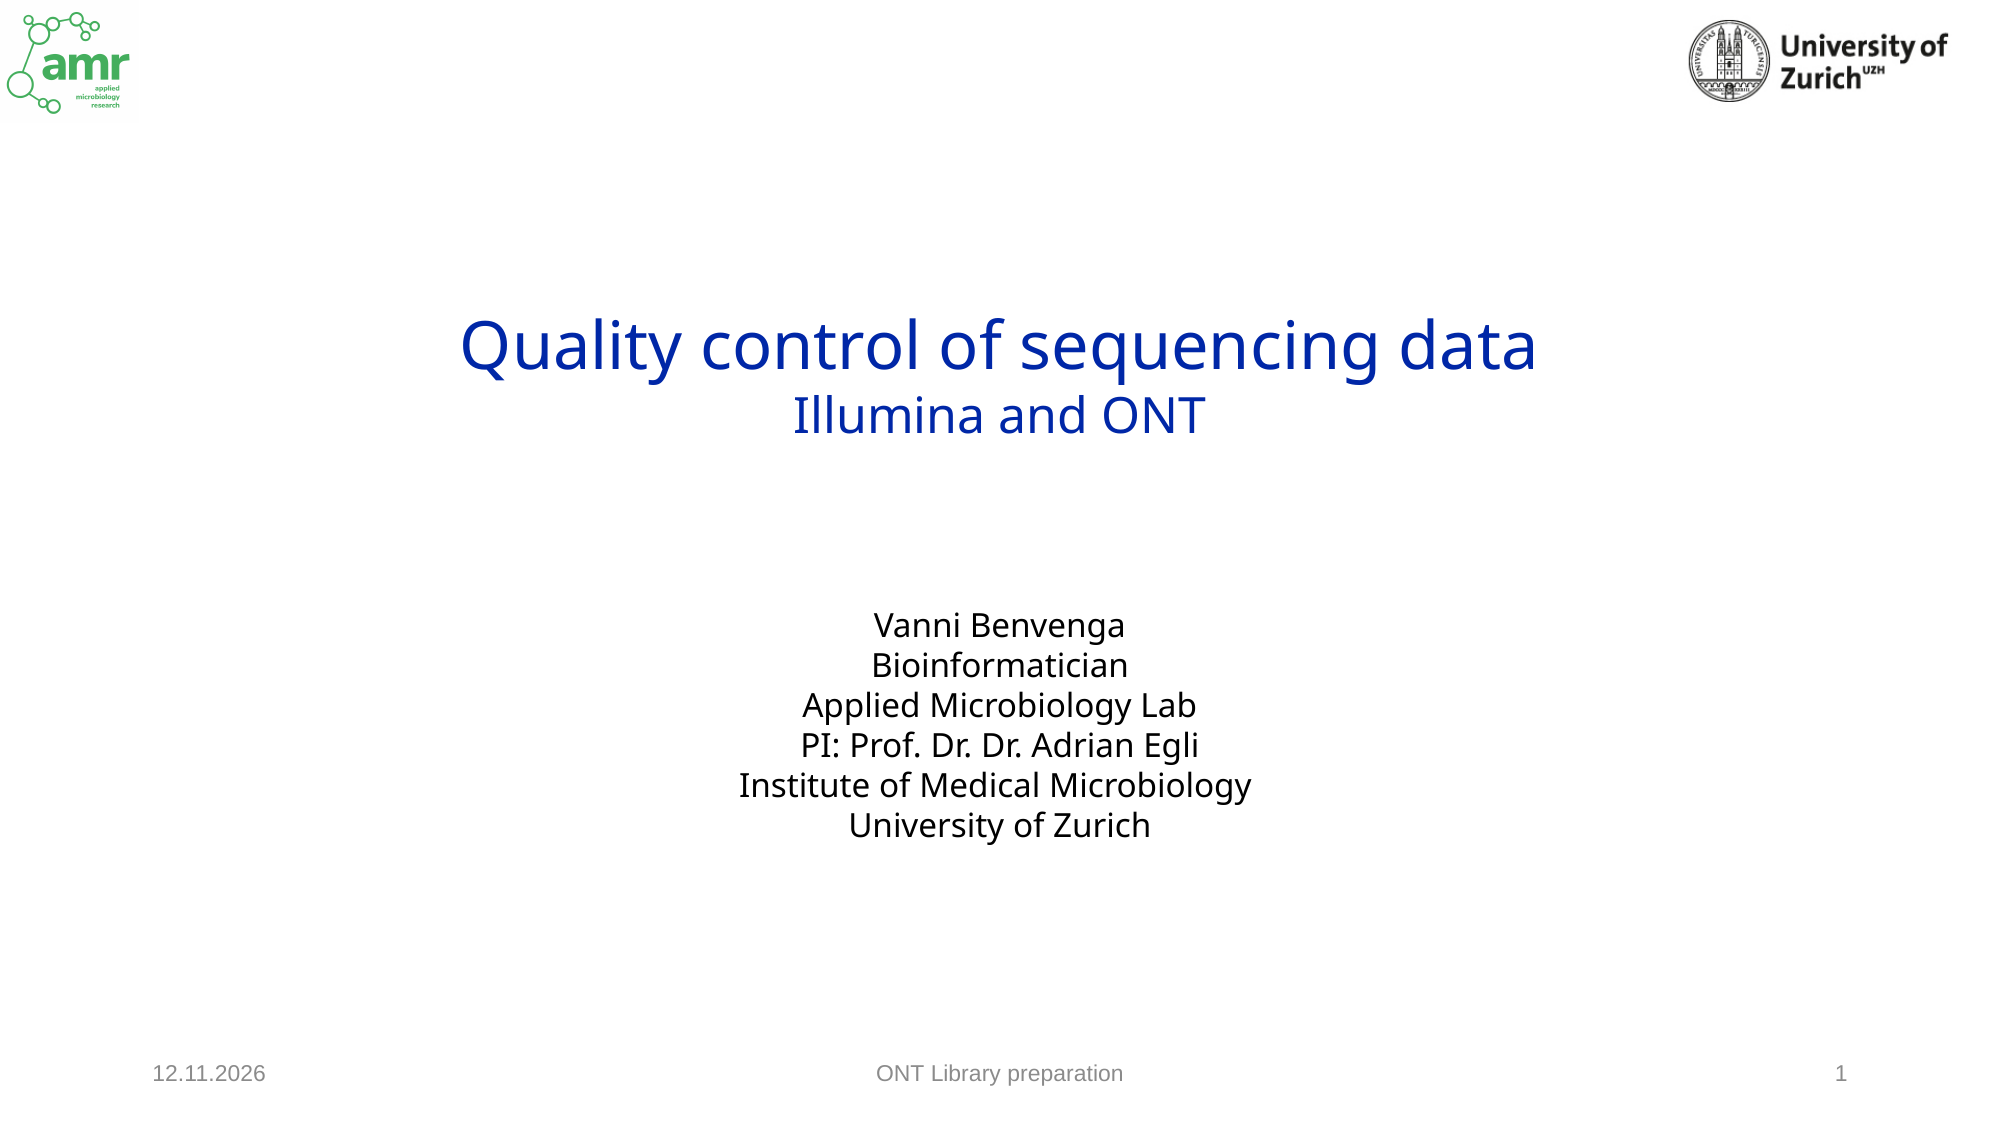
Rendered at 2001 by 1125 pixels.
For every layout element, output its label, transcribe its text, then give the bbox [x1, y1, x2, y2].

slide_number 1 [1412, 1042, 1863, 1103]
picture [1668, 0, 1969, 123]
text_box Vanni Benvenga Bioinformatician Applied Microbiology Lab PI: Prof. Dr. Dr. Adrian Egli Institute of Medical Microbiology University of Zurich [724, 597, 1277, 852]
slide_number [137, 1042, 588, 1103]
footer ONT Library preparation [662, 1042, 1338, 1103]
picture [0, 0, 139, 123]
text_box Quality control of sequencing data Illumina and ONT [445, 296, 1555, 451]
